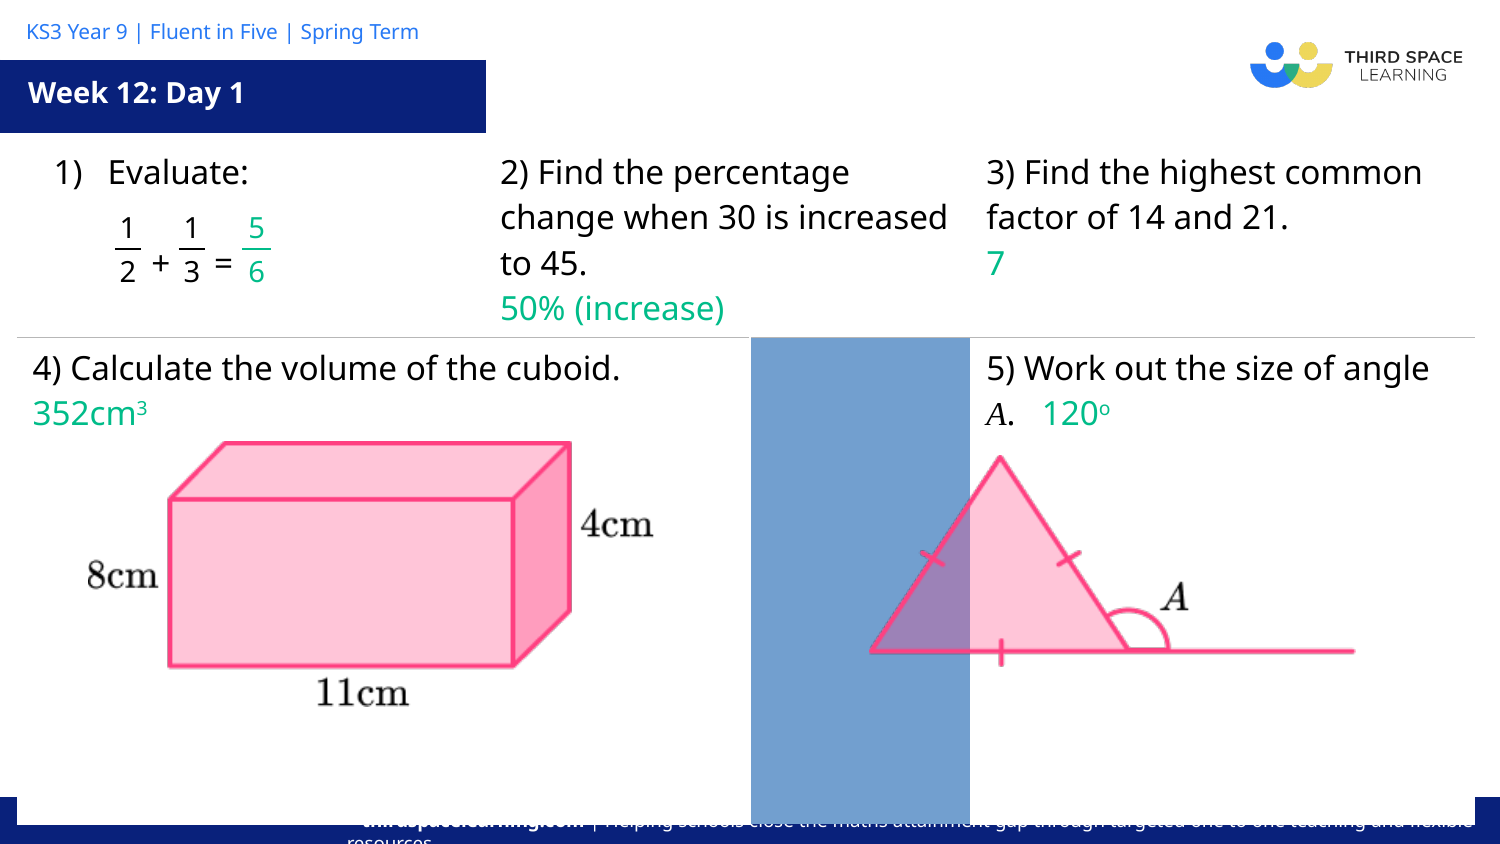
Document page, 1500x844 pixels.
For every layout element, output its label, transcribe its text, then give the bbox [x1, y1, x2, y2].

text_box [241, 209, 272, 289]
table_header 3) Find the highest common factor of 14 and 21. 7 [972, 142, 1474, 337]
table_header Evaluate: + = [19, 142, 484, 337]
picture [869, 455, 1356, 693]
table_header 2) Find the percentage change when 30 is increased to 45. 50% (increase) [486, 142, 970, 337]
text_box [114, 209, 142, 289]
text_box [178, 209, 206, 289]
text_box Week 12: Day 1 [13, 59, 383, 125]
table_cell 4) Calculate the volume of the cuboid. 352cm3 [19, 338, 749, 823]
table_cell 5) Work out the size of angle A. 120o [972, 338, 1474, 823]
picture [88, 440, 655, 707]
picture [1250, 33, 1465, 99]
